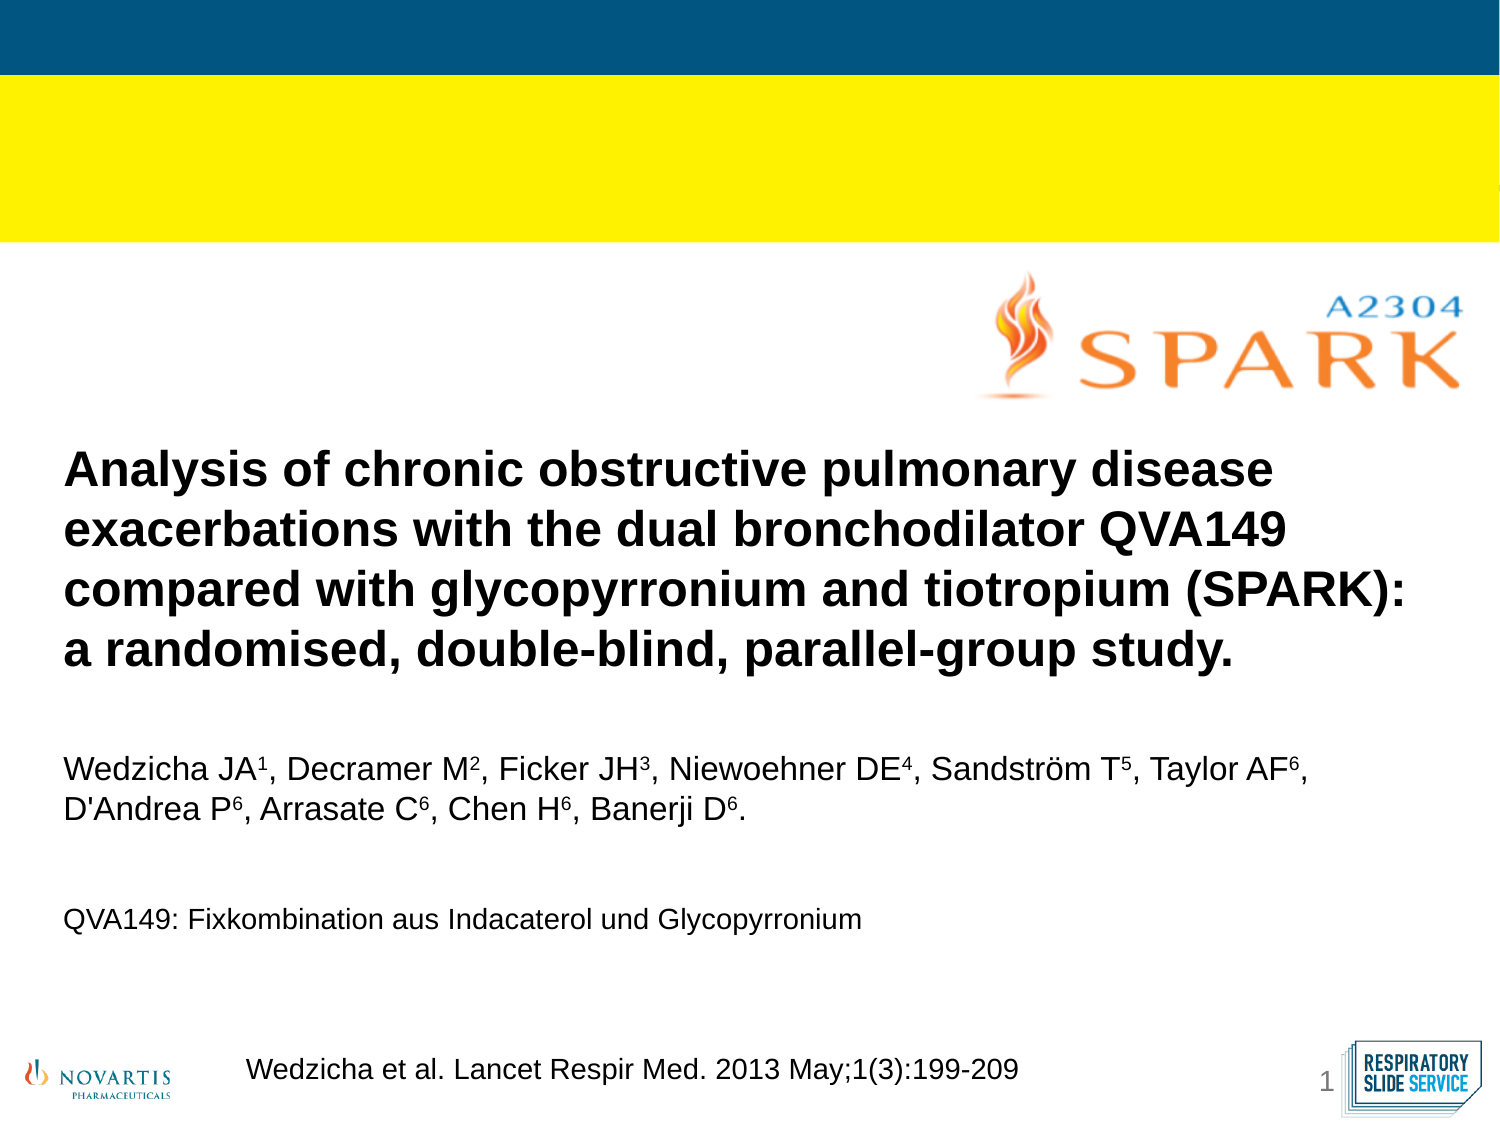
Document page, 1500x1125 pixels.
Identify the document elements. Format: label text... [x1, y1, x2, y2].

text_box Wedzicha et al. Lancet Respir Med. 2013 May;1(3):199-209 [231, 1042, 1036, 1093]
picture [25, 1059, 170, 1099]
picture [974, 255, 1471, 422]
text_box Wedzicha JA1, Decramer M2, Ficker JH3, Niewoehner DE4, Sandström T5, Taylor AF6, D'Andrea P6, Arrasate C6, Chen H6, Banerji D6. [48, 739, 1396, 835]
picture [1328, 1027, 1497, 1125]
text_box Analysis of chronic obstructive pulmonary disease exacerbations with the dual bronchodilator QVA149 compared with glycopyrronium and tiotropium (SPARK): a randomised, double-blind, parallel-group study. [48, 428, 1466, 684]
text_box QVA149: Fixkombination aus Indacaterol und Glycopyrronium [48, 893, 879, 943]
